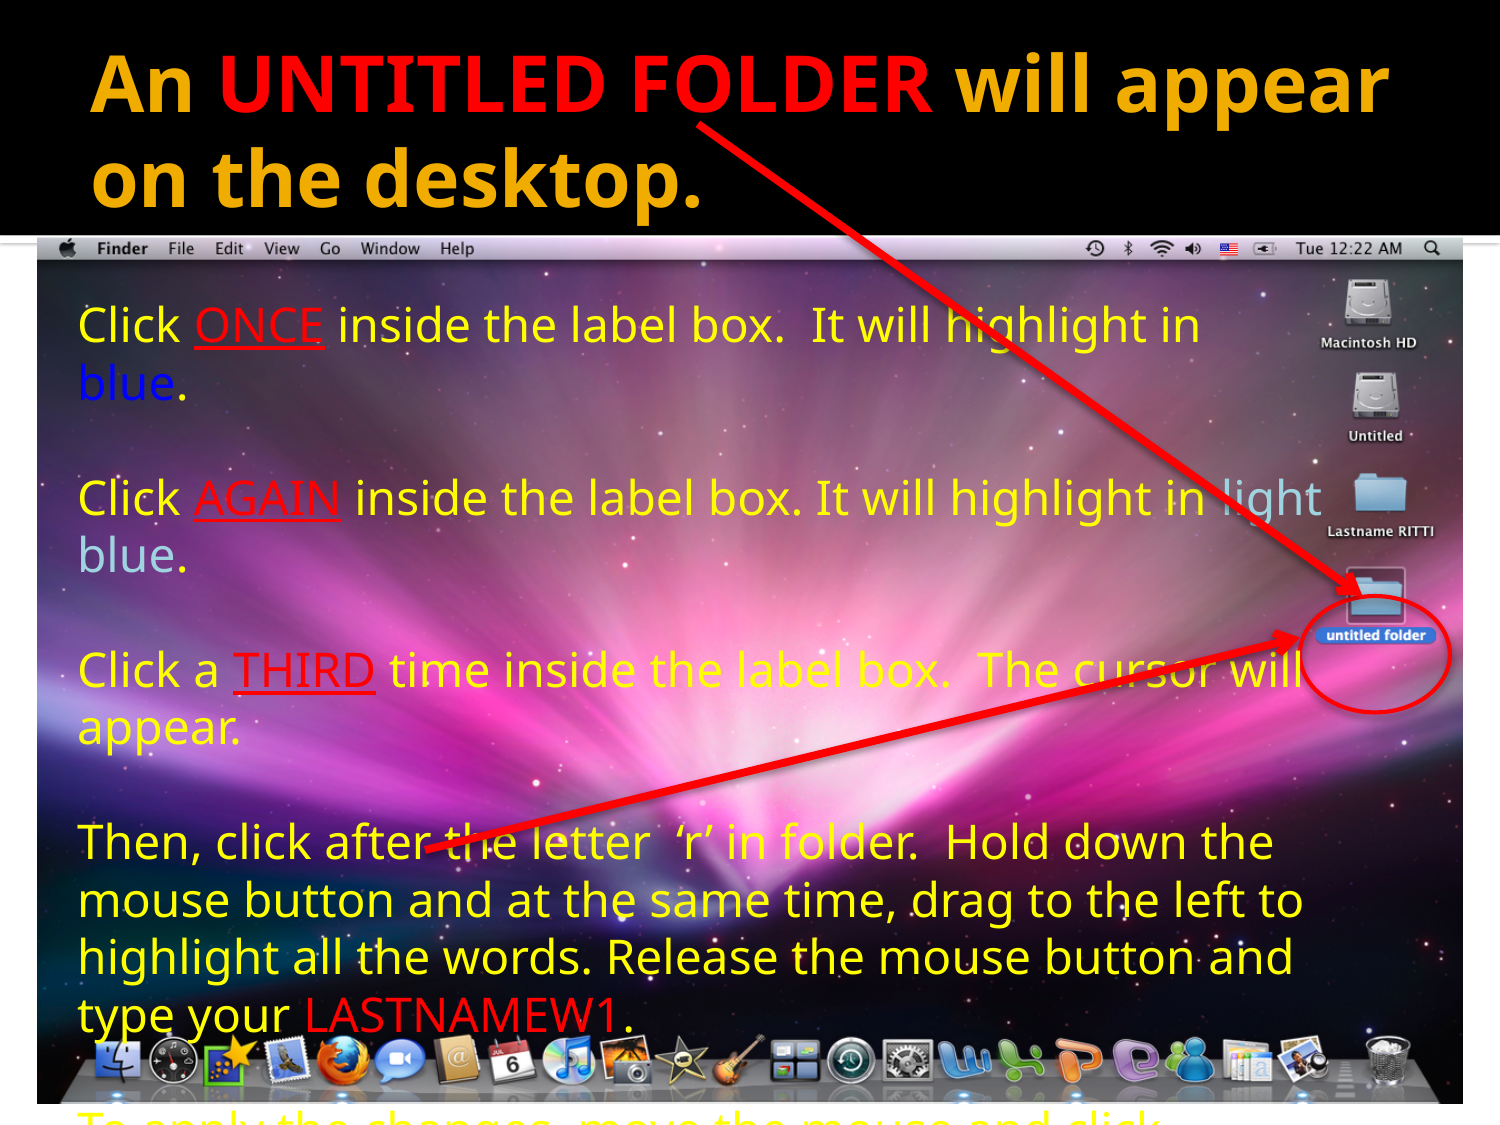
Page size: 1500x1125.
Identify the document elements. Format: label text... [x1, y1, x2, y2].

text_box Click ONCE inside the label box. It will highlight in blue. Click AGAIN inside the label box. It will highlight in light blue. Click a THIRD time inside the label box. The cursor will appear. Then, click after the letter ‘r’ in folder. Hold down the mouse button and at the same time, drag to the left to highlight all the words. Release the mouse button and type your LASTNAMEW1. To apply the changes, move the mouse and click OUTSIDE the label box. [62, 1113, 1338, 1125]
picture [37, 237, 1463, 1104]
picture [42, 999, 55, 1003]
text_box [697, 123, 1363, 597]
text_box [424, 637, 1301, 850]
title An UNTITLED FOLDER will appear on the desktop. [75, 25, 1425, 231]
